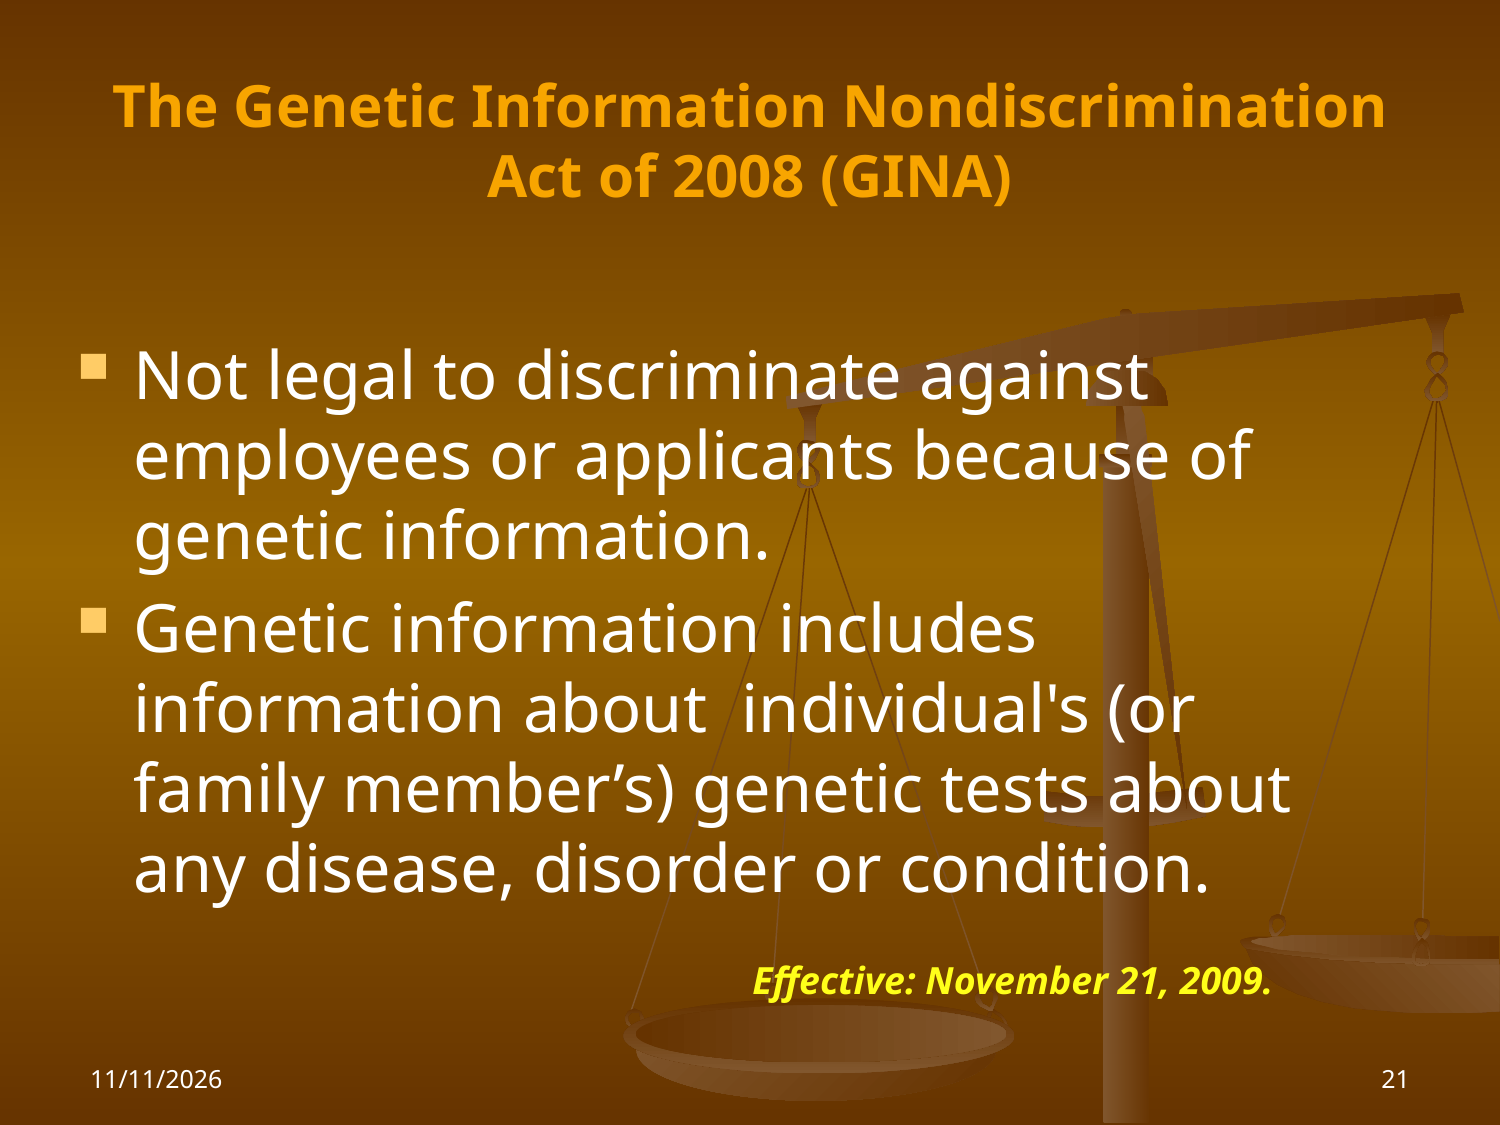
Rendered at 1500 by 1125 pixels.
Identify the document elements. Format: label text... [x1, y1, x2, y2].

slide_number 21 [1074, 1029, 1426, 1106]
list Not legal to discriminate against employees or applicants because of genetic information. Genetic information includes information about individual's (or family member’s) genetic tests about any disease, disorder or condition. [62, 324, 1413, 1069]
text_box Effective: November 21, 2009. [737, 949, 1363, 1055]
title The Genetic Information Nondiscrimination Act of 2008 (GINA) [74, 45, 1426, 234]
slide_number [74, 1029, 426, 1106]
